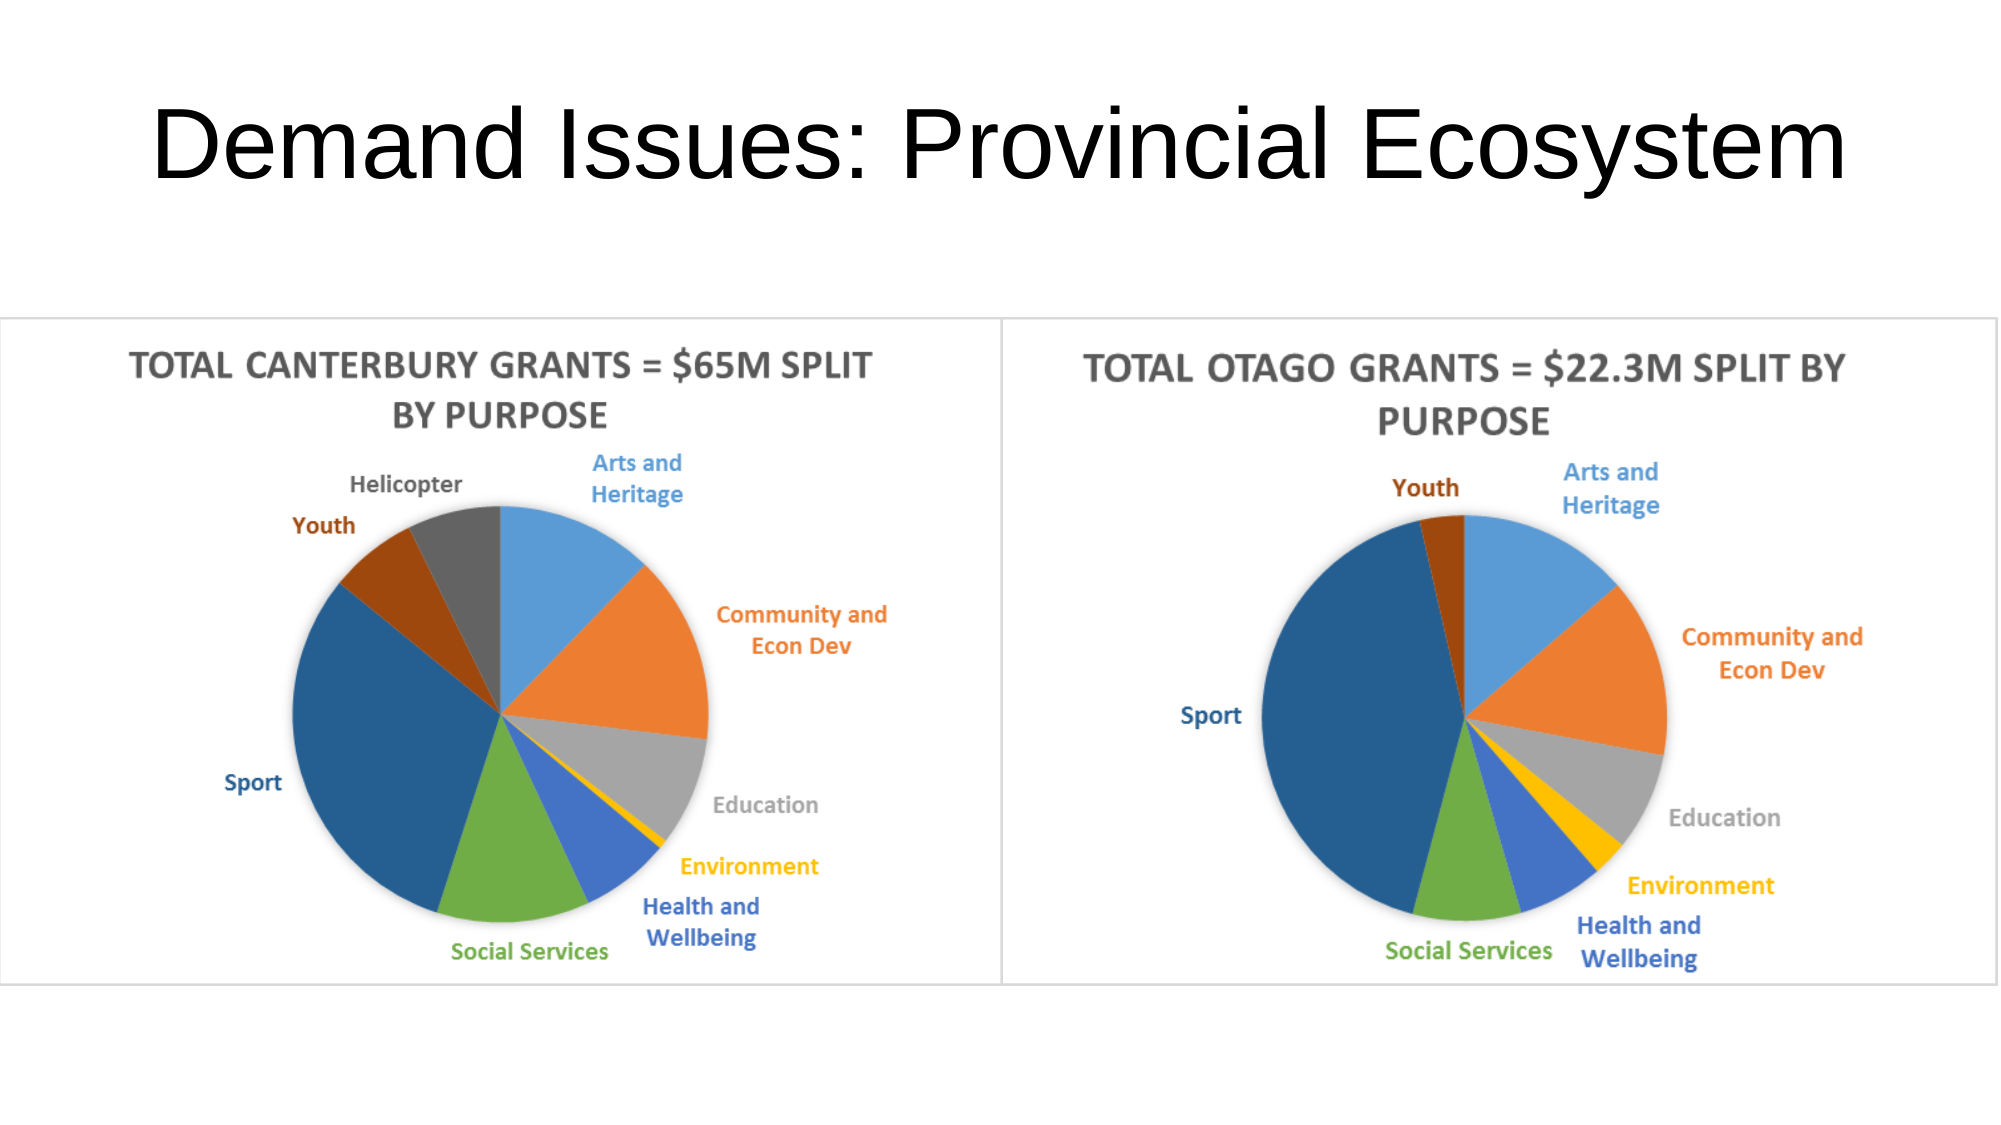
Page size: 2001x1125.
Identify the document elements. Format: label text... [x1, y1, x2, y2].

title Demand Issues: Provincial Ecosystem [99, 45, 1900, 233]
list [1005, 317, 1998, 986]
picture [0, 317, 1003, 986]
